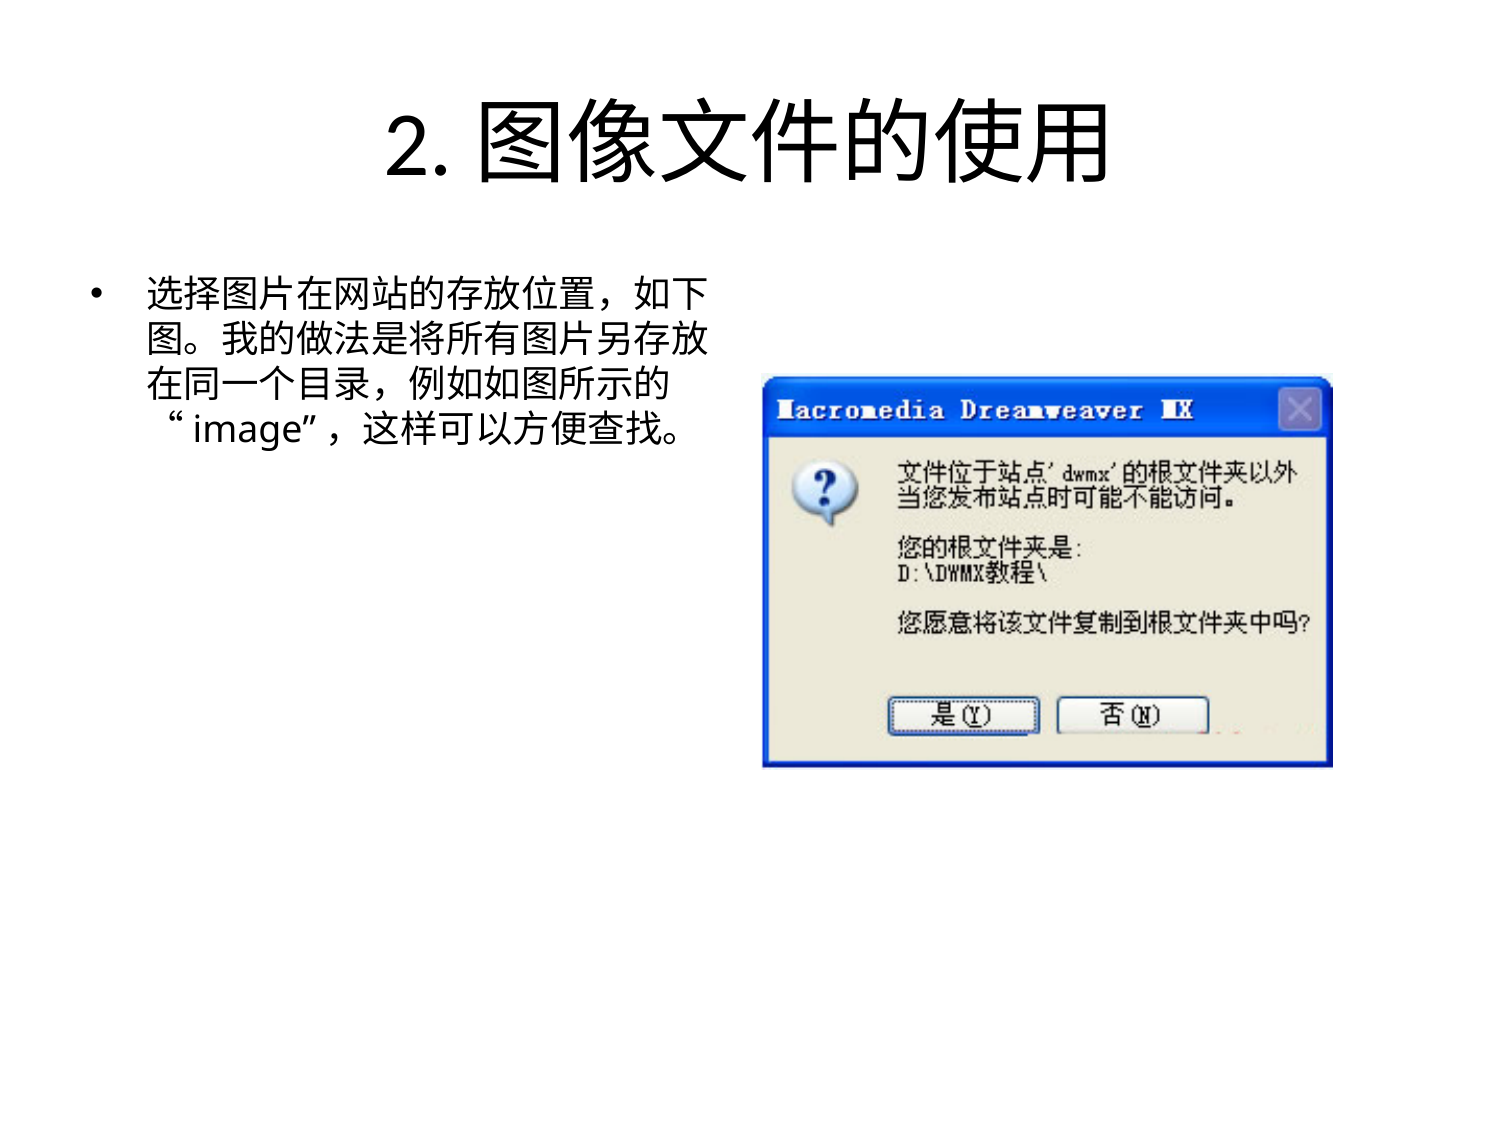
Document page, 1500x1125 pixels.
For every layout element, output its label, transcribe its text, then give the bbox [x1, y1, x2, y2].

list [761, 373, 1333, 770]
title 2.图像文件的使用 [75, 45, 1425, 233]
list 选择图片在网站的存放位置，如下图。我的做法是将所有图片另存放在同一个目录，例如如图所示的“image”，这样可以方便查找。 [75, 262, 738, 1005]
